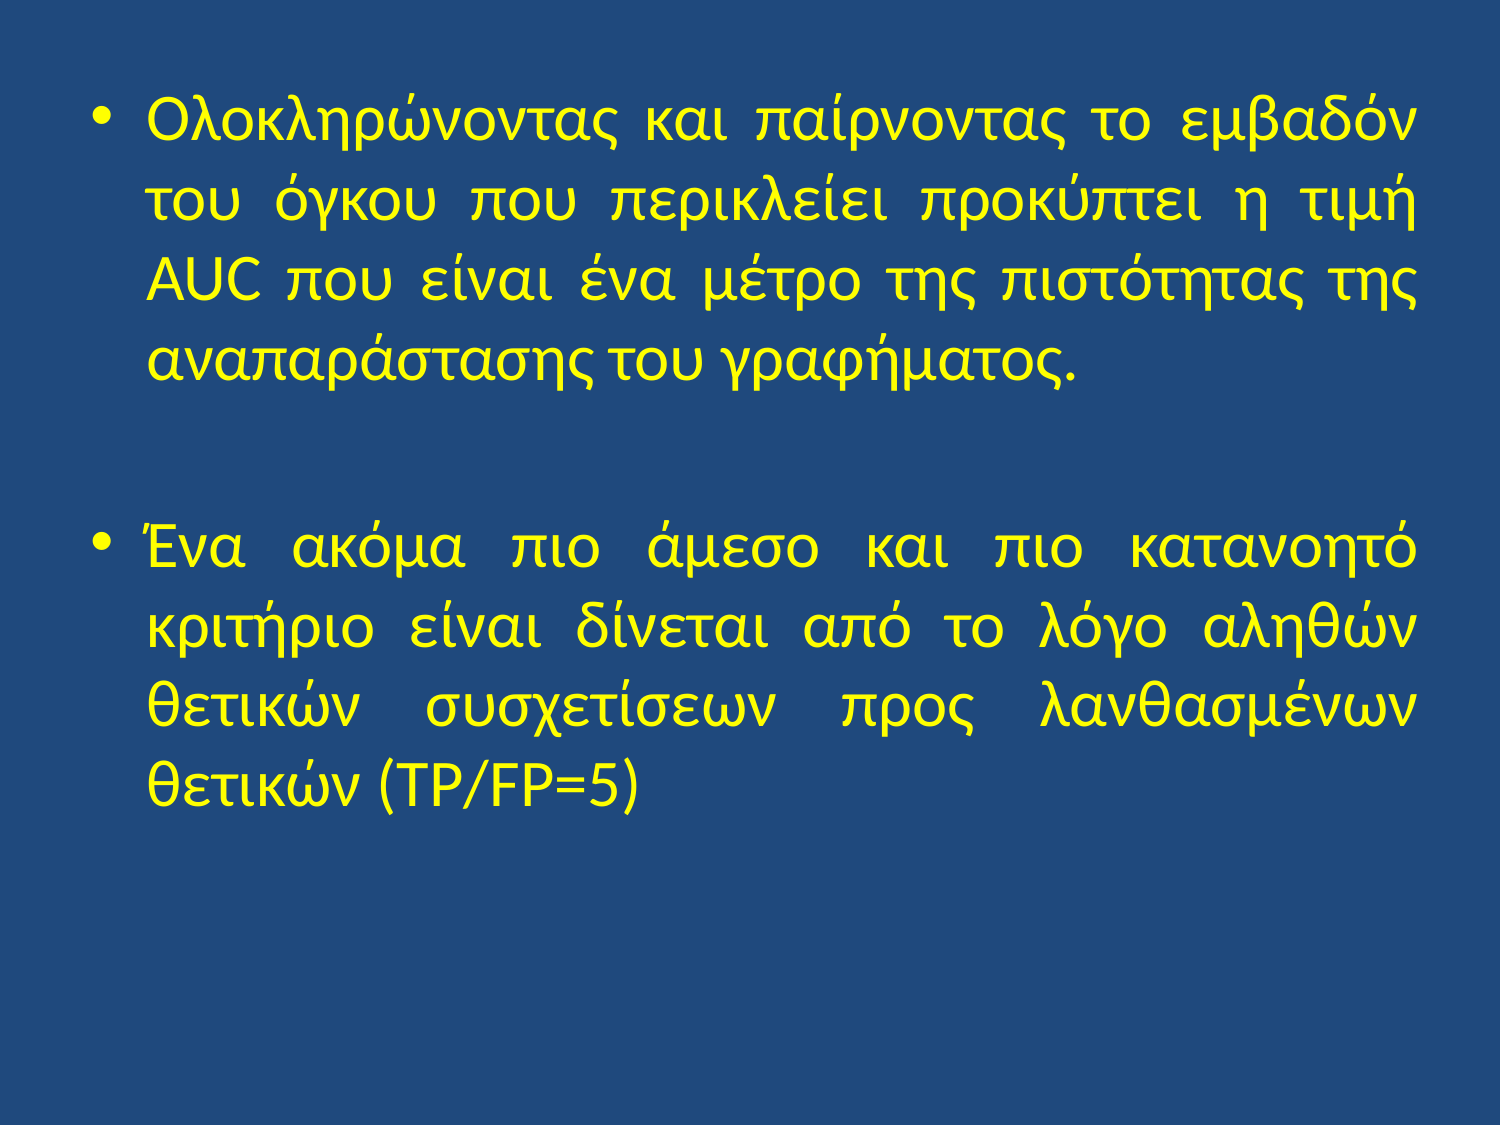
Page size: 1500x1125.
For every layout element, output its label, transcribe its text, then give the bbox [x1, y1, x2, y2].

list Oλοκληρώνοντας και παίρνοντας το εμβαδόν του όγκου που περικλείει προκύπτει η τιμή AUC που είναι ένα μέτρο της πιστότητας της αναπαράστασης του γραφήματος. Ένα ακόμα πιο άμεσο και πιο κατανοητό κριτήριο είναι δίνεται από το λόγο αληθών θετικών συσχετίσεων προς λανθασμένων θετικών (TP/FP=5) [75, 66, 1436, 1071]
